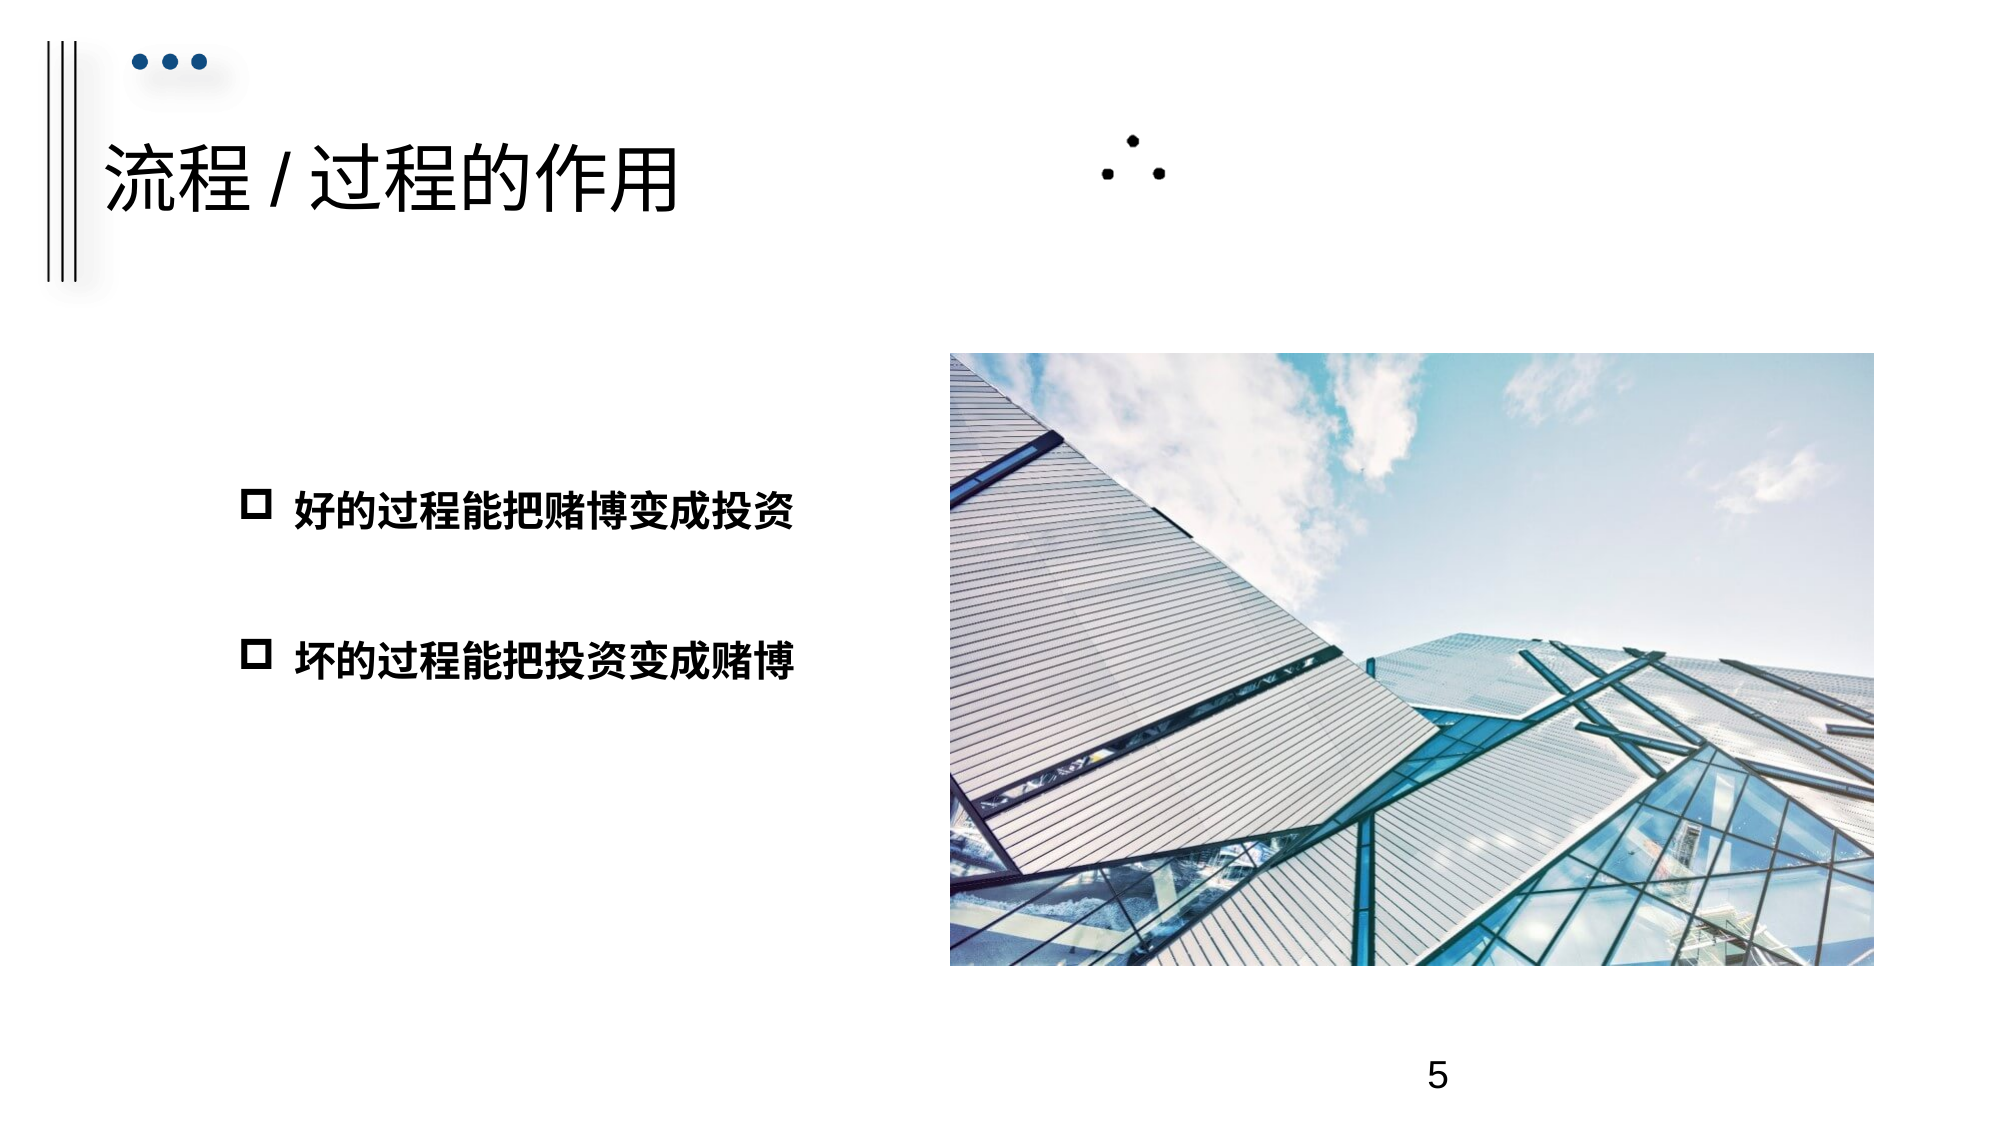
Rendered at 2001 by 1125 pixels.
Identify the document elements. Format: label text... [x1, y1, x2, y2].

text_box 5 [1412, 1042, 1863, 1103]
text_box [28, 11, 1192, 310]
picture [950, 353, 1874, 966]
text_box 好的过程能把赌博变成投资 坏的过程能把投资变成赌博 [233, 405, 899, 825]
